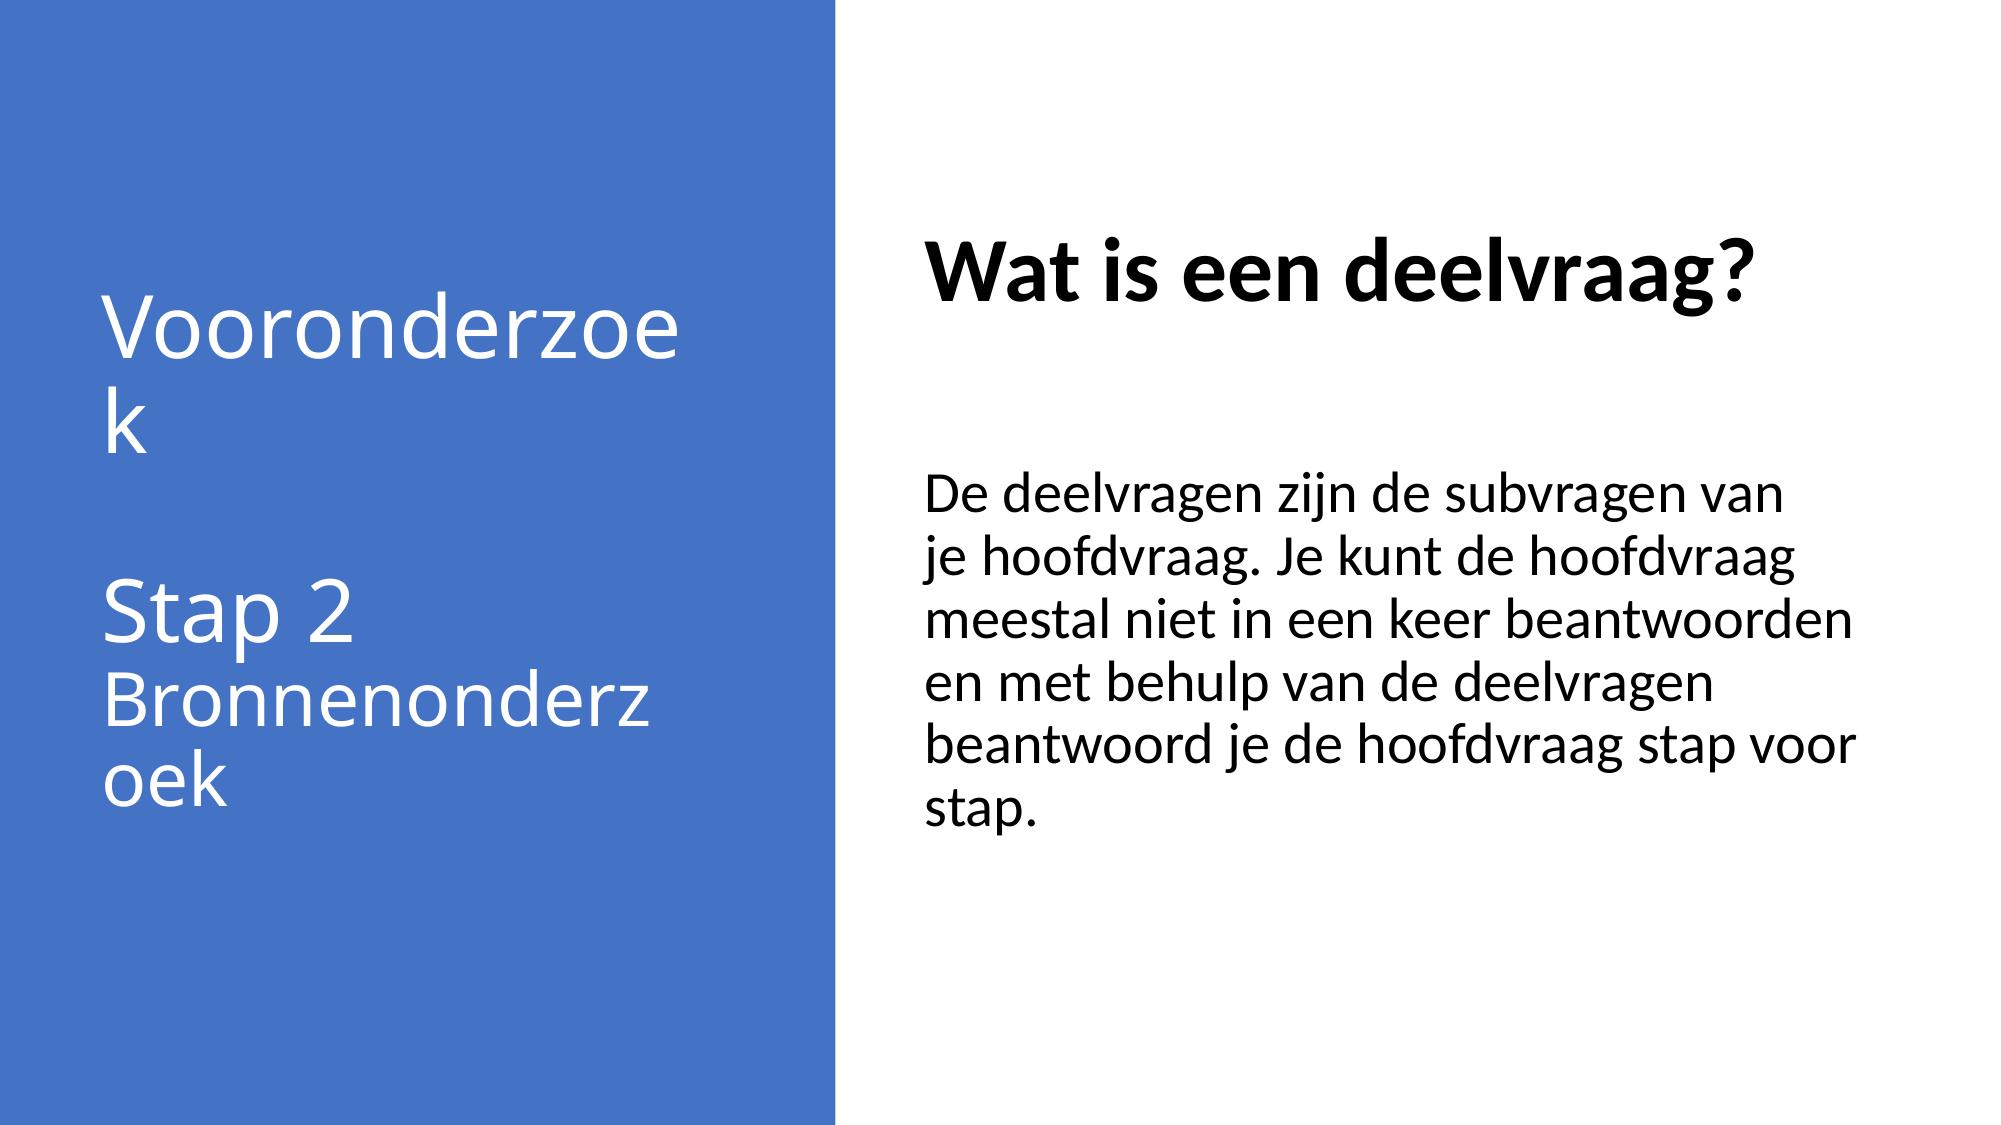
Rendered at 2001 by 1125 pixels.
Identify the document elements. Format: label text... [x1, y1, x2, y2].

title Vooronderzoek Stap 2 Bronnenonderzoek [86, 101, 711, 1005]
text_box [0, 0, 836, 1125]
list Wat is een deelvraag? De deelvragen zijn de subvragen van je hoofdvraag. Je kunt de hoofdvraag meestal niet in een keer beantwoorden en met behulp van de deelvragen beantwoord je de hoofdvraag stap voor stap. [909, 215, 1879, 1125]
